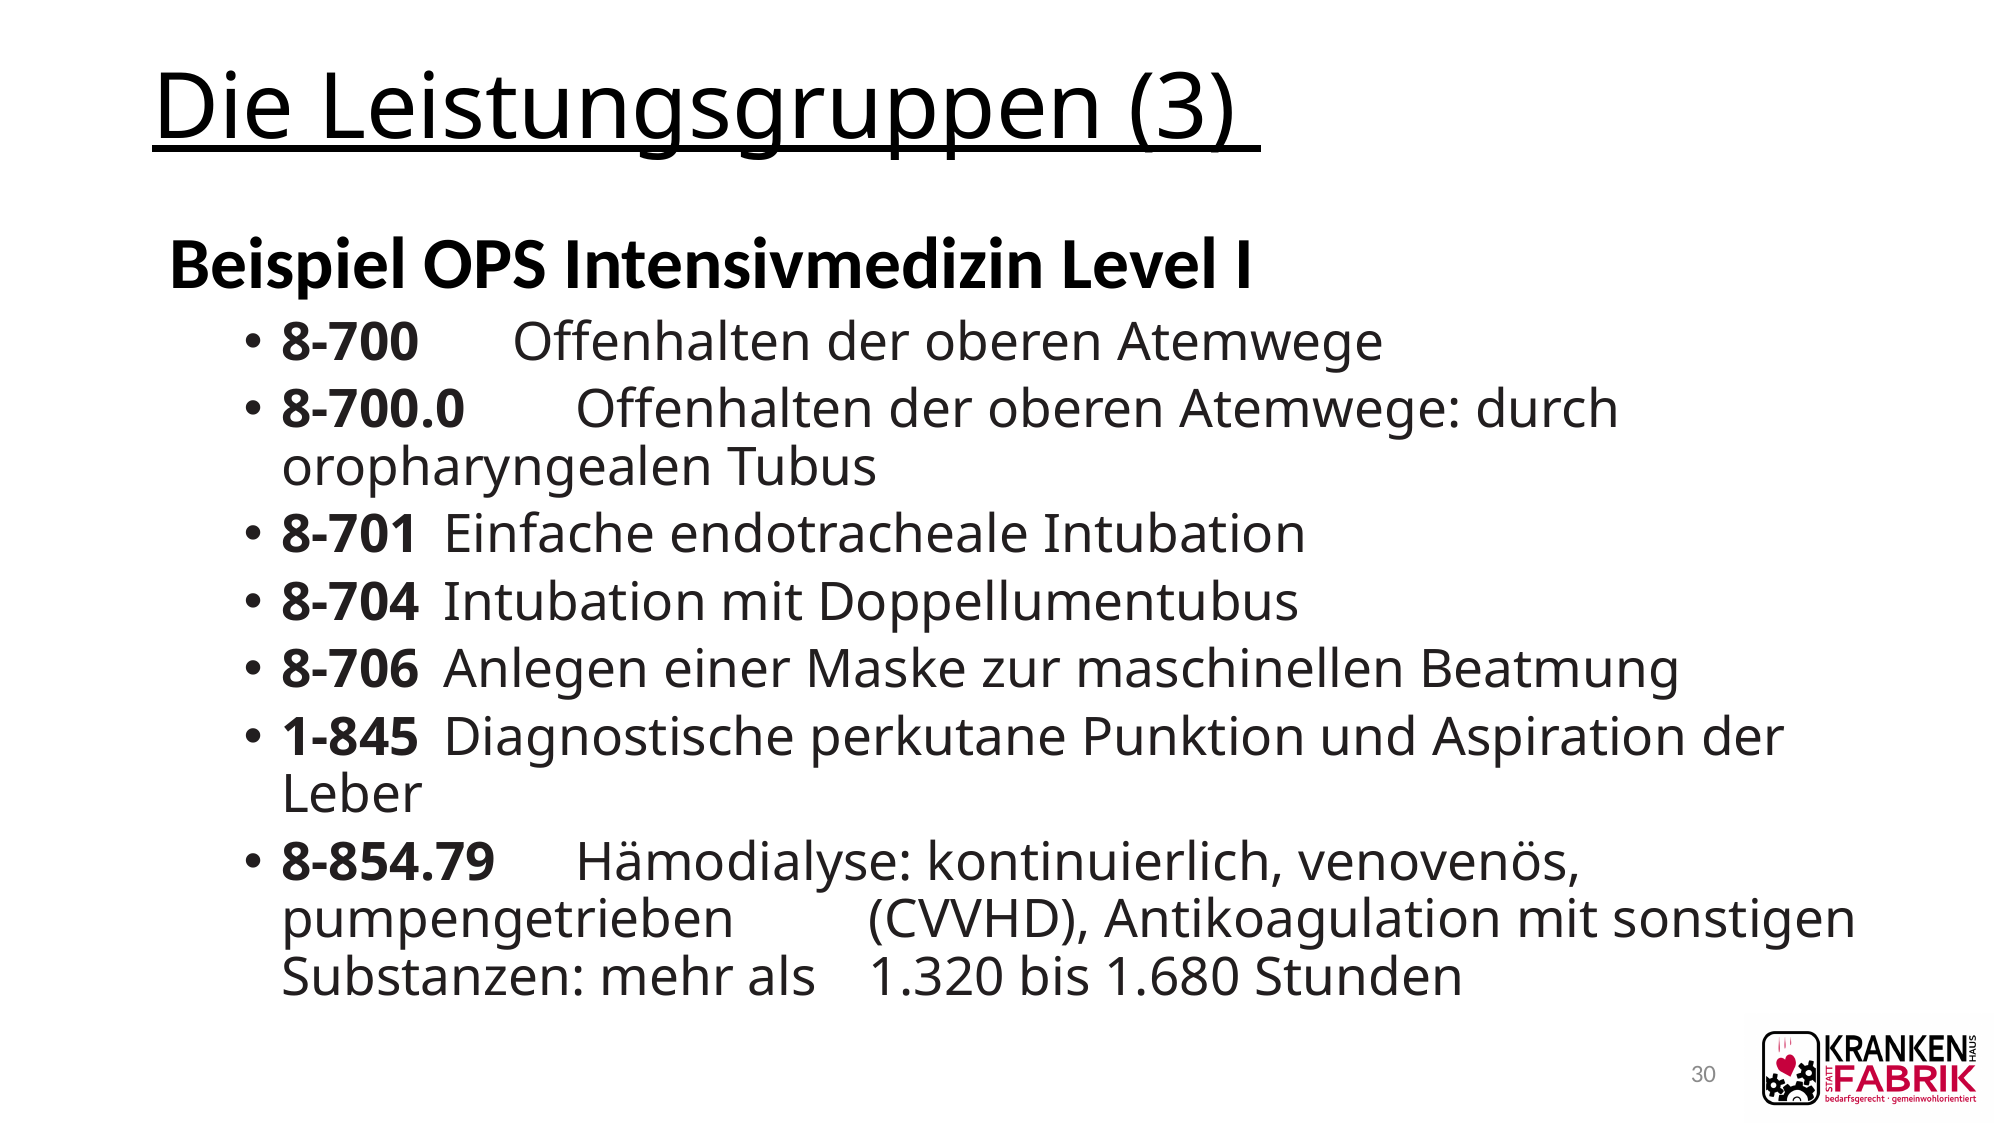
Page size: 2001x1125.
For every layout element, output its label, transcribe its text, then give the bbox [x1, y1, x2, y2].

picture [1744, 1013, 1994, 1123]
slide_number 30 [1281, 1042, 1731, 1103]
list Beispiel OPS Intensivmedizin Level I 8-700 Offenhalten der oberen Atemwege 8-700.0 Offenhalten der oberen Atemwege: durch oropharyngealen Tubus 8-701 Einfache endotracheale Intubation 8-704 Intubation mit Doppellumentubus 8-706 Anlegen einer Maske zur maschinellen Beatmung 1-845 Diagnostische perkutane Punktion und Aspiration der Leber 8-854.79 Hämodialyse: kontinuierlich, venovenös, pumpengetrieben (CVVHD), Antikoagulation mit sonstigen Substanzen: mehr als 1.320 bis 1.680 Stunden [80, 217, 1944, 1071]
title Die Leistungsgruppen (3) [137, 0, 1863, 217]
